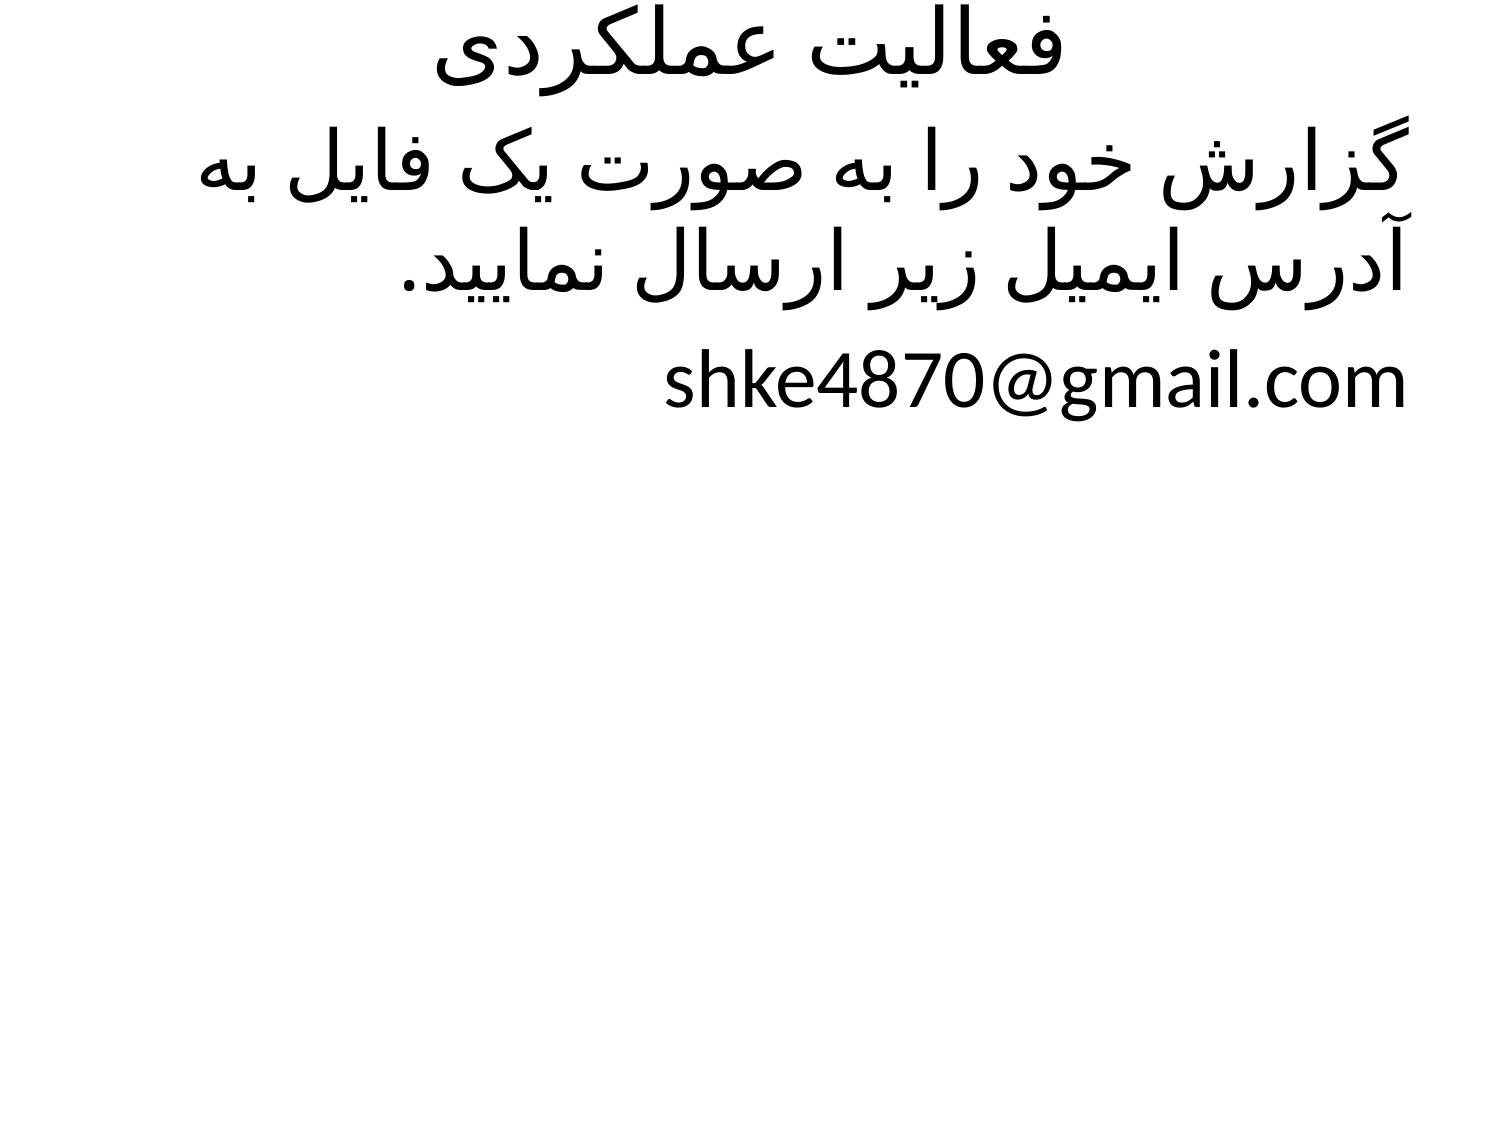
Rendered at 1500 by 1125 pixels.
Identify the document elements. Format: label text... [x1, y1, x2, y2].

list گزارش خود را به صورت یک فایل به آدرس ایمیل زیر ارسال نمایید. shke4870@gmail.com [75, 99, 1425, 1125]
title فعالیت عملکردی [75, 0, 1425, 99]
